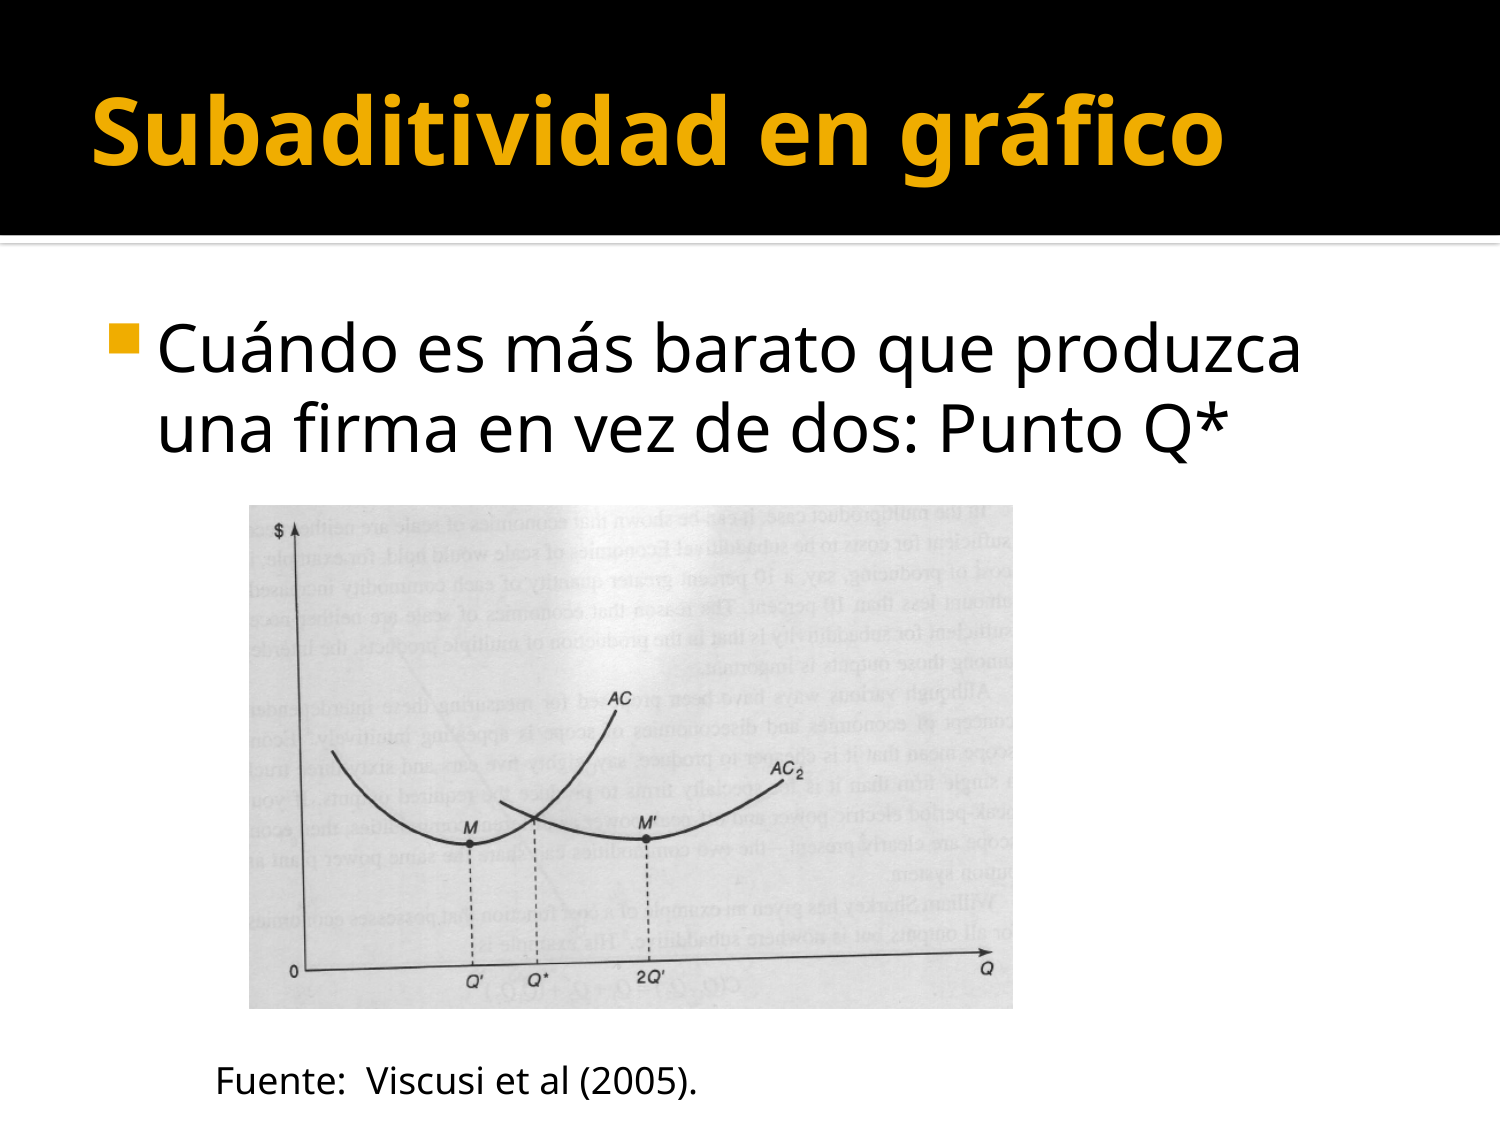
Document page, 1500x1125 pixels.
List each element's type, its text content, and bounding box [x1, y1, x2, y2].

title Subaditividad en gráfico [75, 25, 1425, 231]
text_box Fuente: Viscusi et al (2005). [199, 1049, 888, 1110]
picture [249, 505, 1013, 1009]
list Cuándo es más barato que produzca una firma en vez de dos: Punto Q* [75, 291, 1425, 1050]
